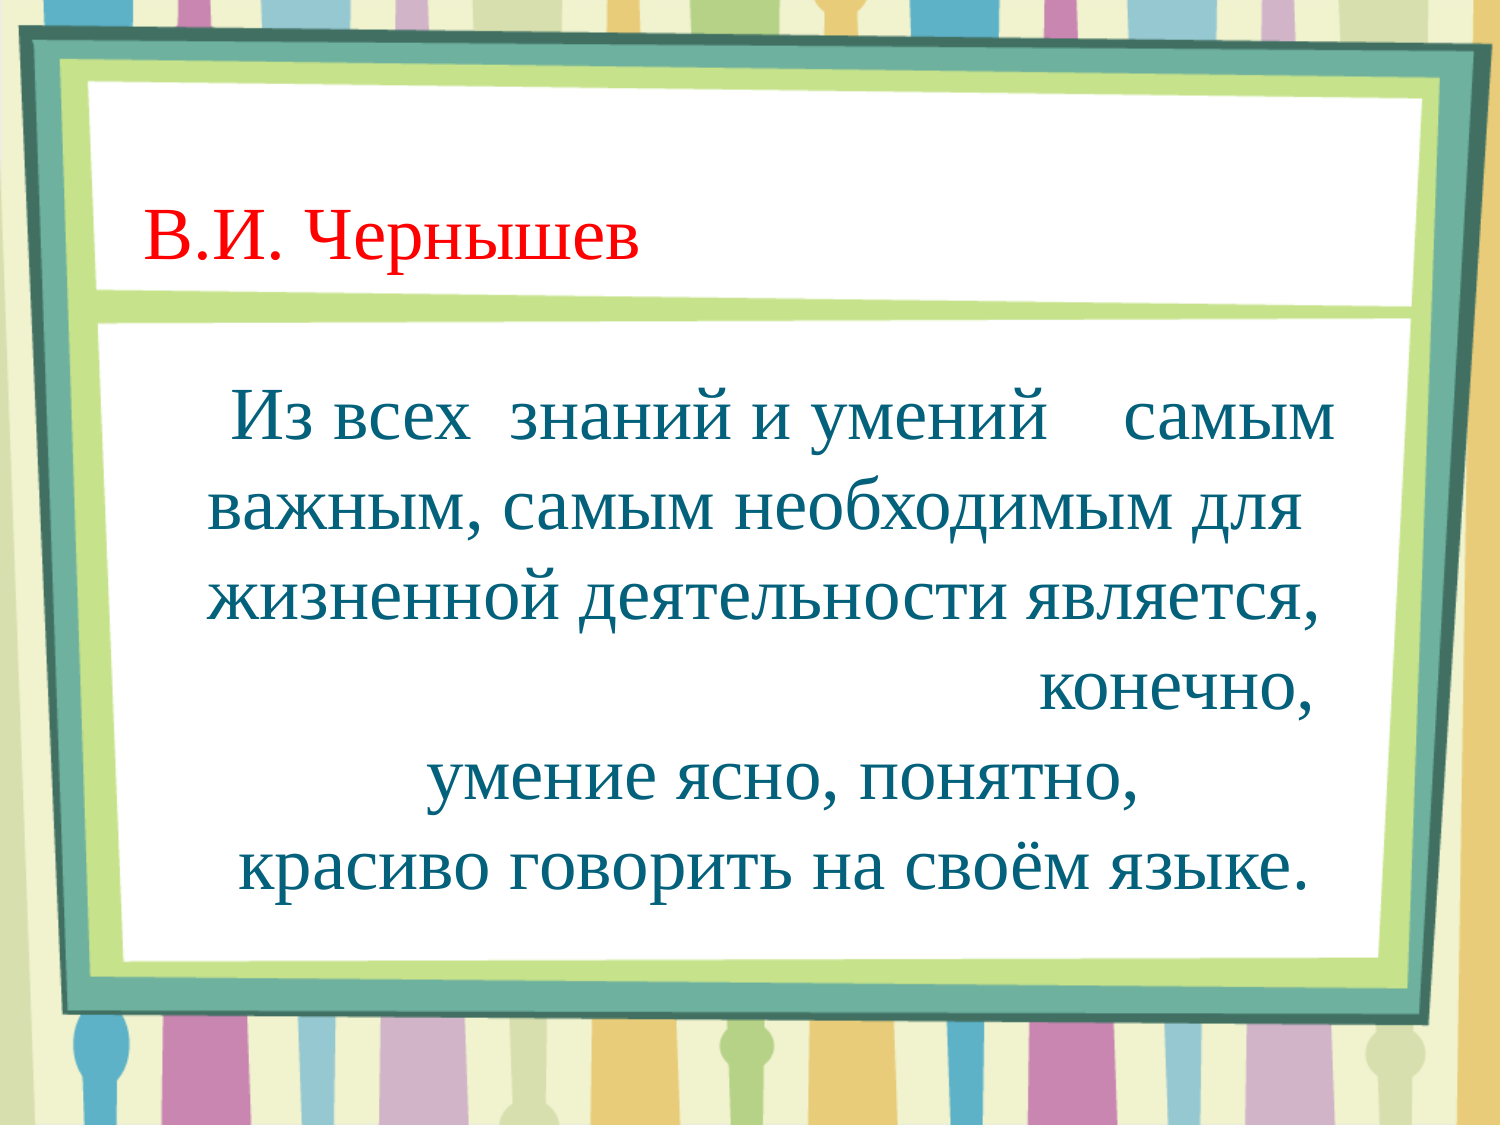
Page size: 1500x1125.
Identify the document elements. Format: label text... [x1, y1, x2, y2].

text_box [374, 463, 1125, 525]
picture [0, 0, 1500, 1125]
list В.И. Чернышев Из всех знаний и умений самым важным, самым необходимым для жизненной деятельности является, конечно, умение ясно, понятно, красиво говорить на своём языке. [128, 81, 1384, 997]
title [74, 79, 1426, 88]
